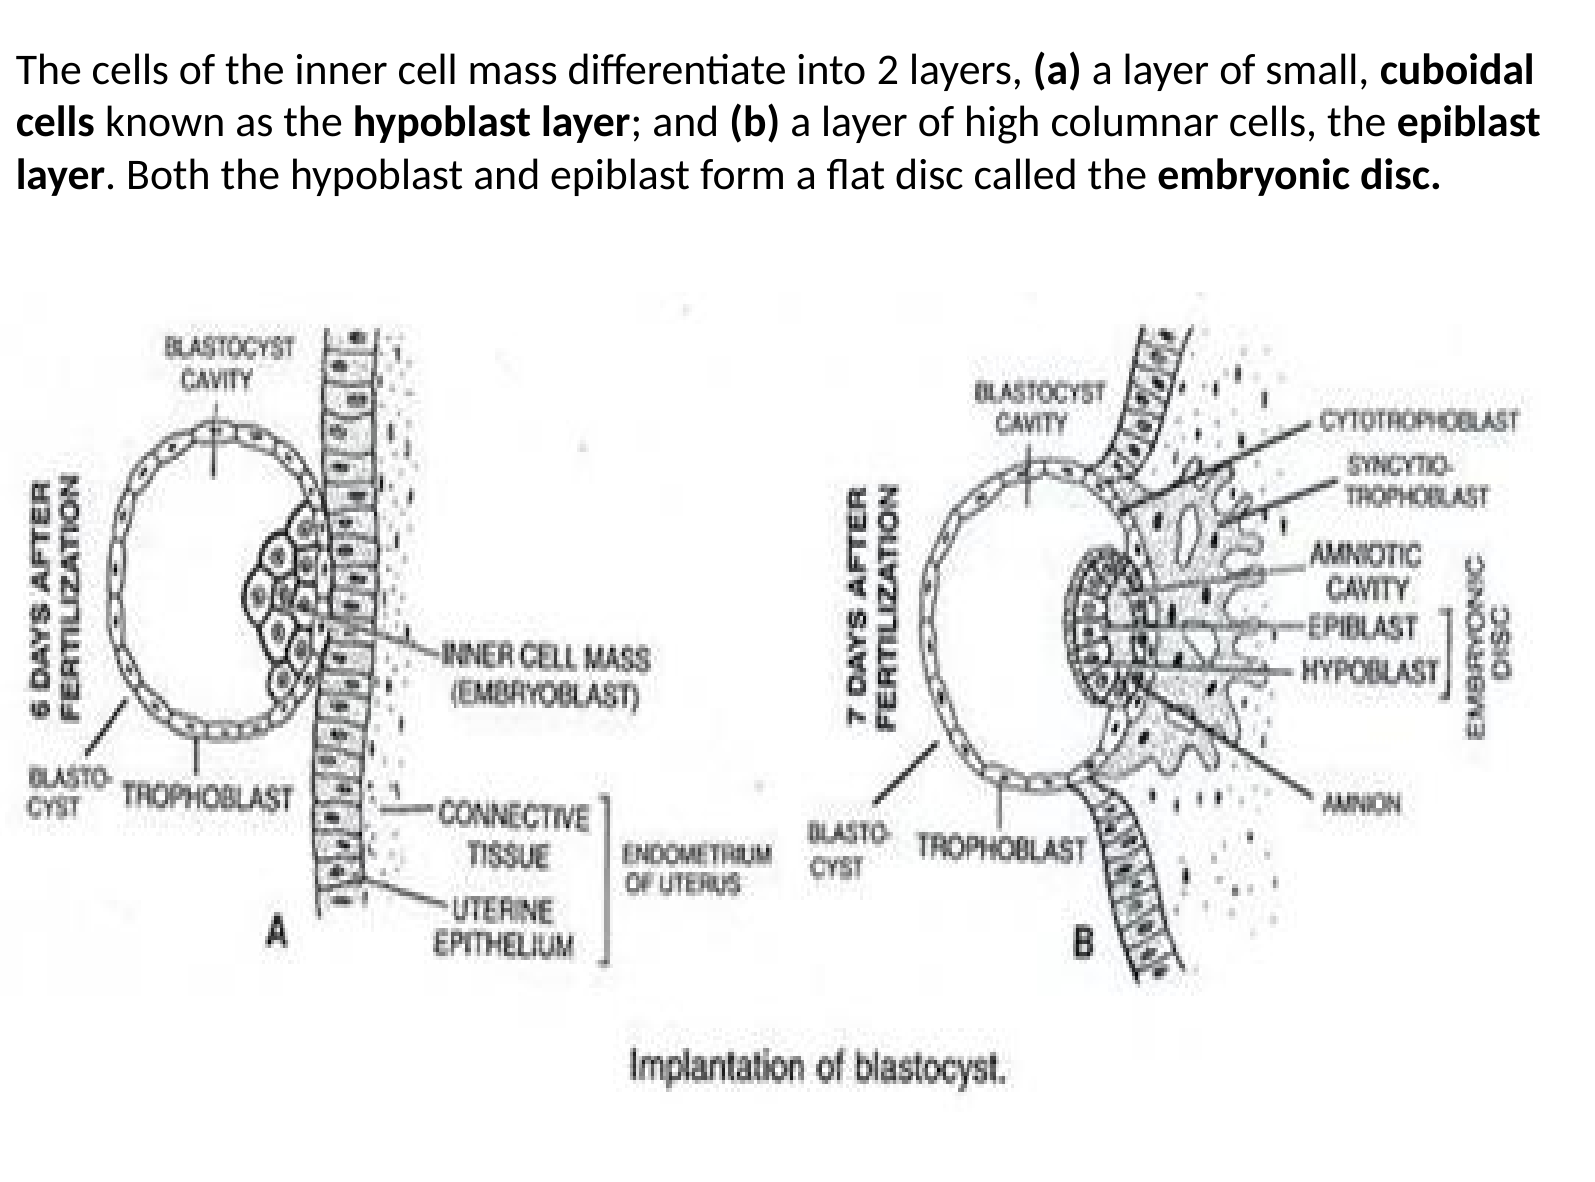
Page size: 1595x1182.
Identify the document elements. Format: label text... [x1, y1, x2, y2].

text_box The cells of the inner cell mass differentiate into 2 layers, (a) a layer of small, cuboidal cells known as the hypoblast layer; and (b) a layer of high columnar cells, the epiblast layer. Both the hypoblast and epiblast form a flat disc called the embryonic disc. [0, 32, 1595, 206]
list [0, 292, 1595, 1112]
